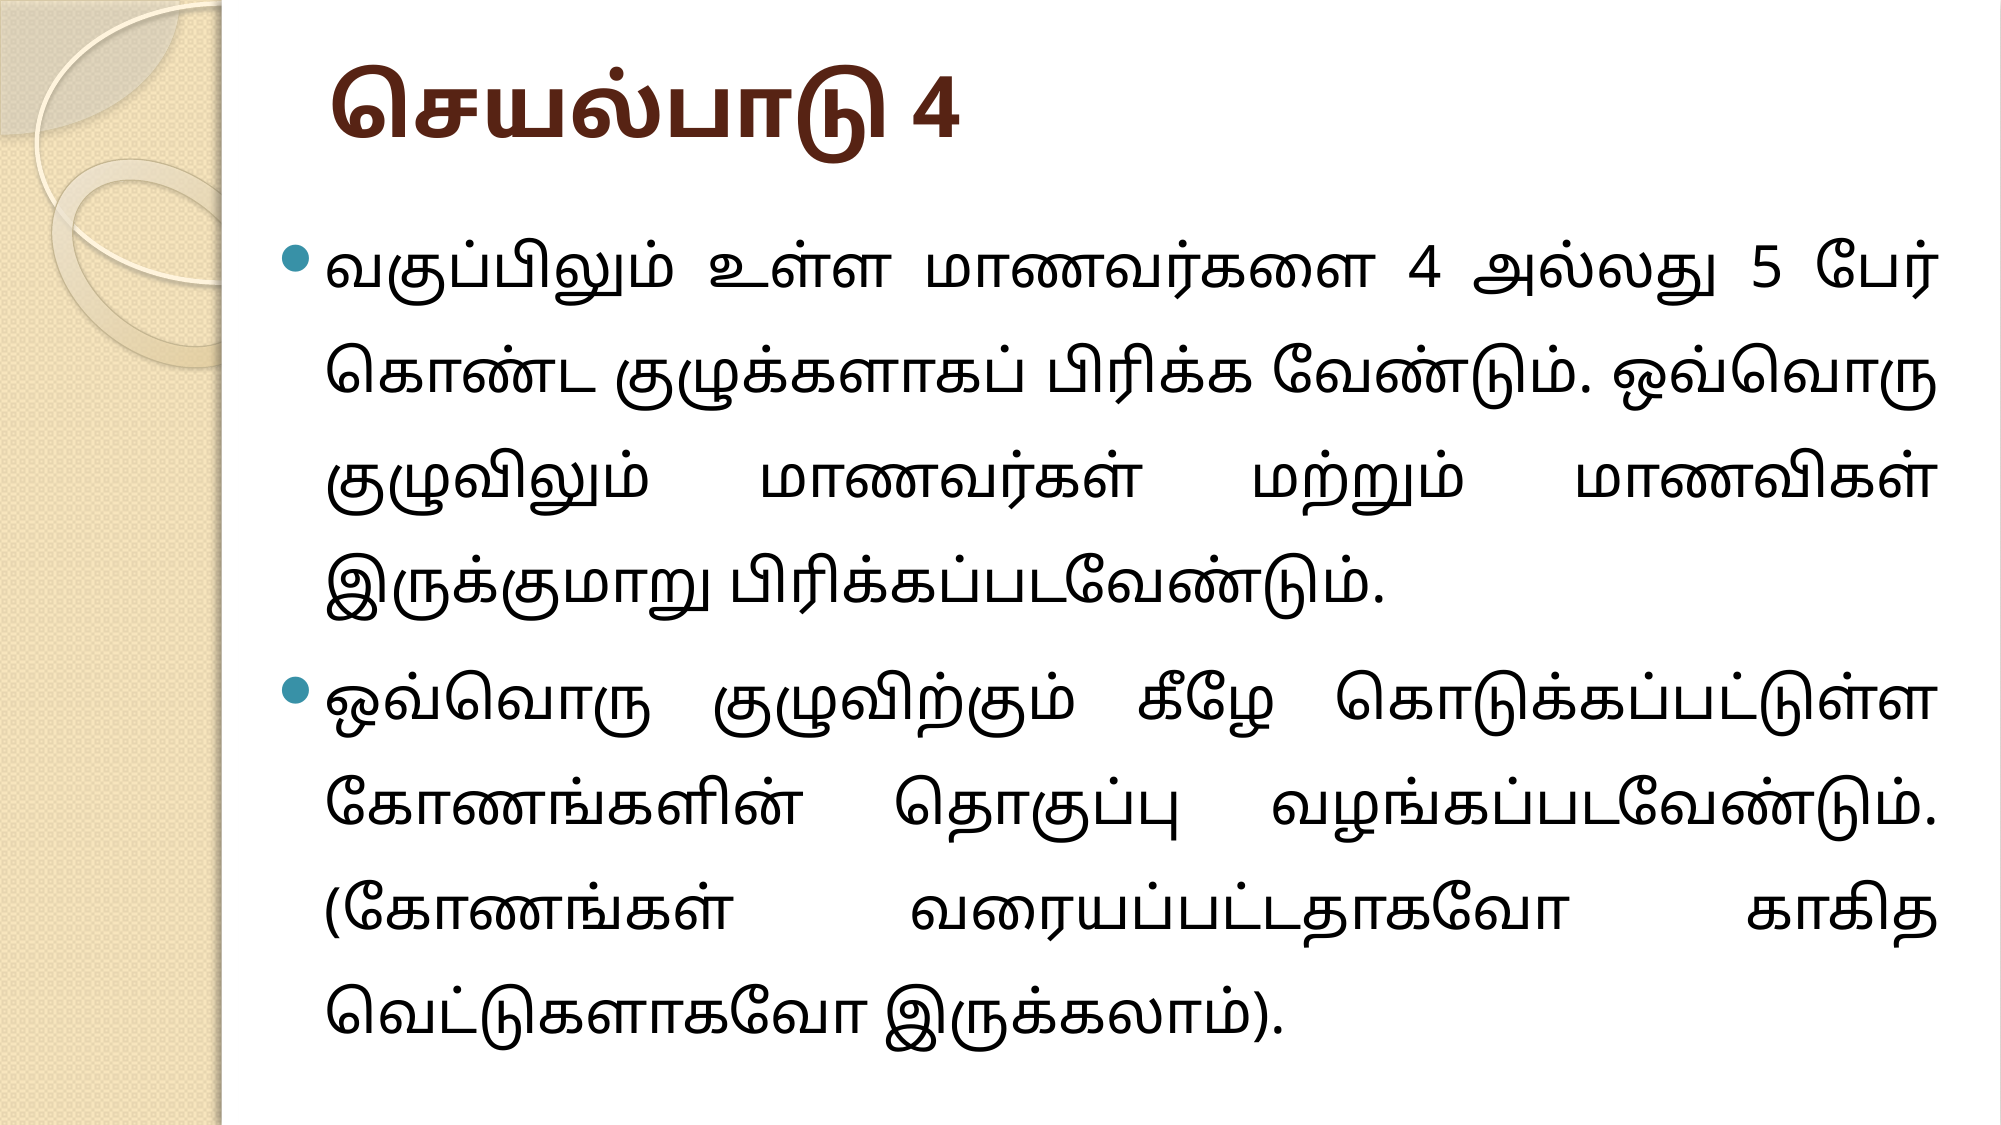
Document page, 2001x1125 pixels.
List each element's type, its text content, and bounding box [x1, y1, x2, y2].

title செயல்பாடு 4 [313, 45, 1025, 163]
list வகுப்பிலும் உள்ள மாணவர்களை 4 அல்லது 5 பேர் கொண்ட குழுக்களாகப் பிரிக்க வேண்டும். ஒவ்வொரு குழுவிலும் மாணவர்கள் மற்றும் மாணவிகள் இருக்குமாறு பிரிக்கப்படவேண்டும். ஒவ்வொரு குழுவிற்கும் கீழே கொடுக்கப்பட்டுள்ள கோணங்களின் தொகுப்பு வழங்கப்படவேண்டும். (கோணங்கள் வரையப்பட்டதாகவோ காகித வெட்டுகளாகவோ இருக்கலாம்). [249, 187, 1954, 1088]
